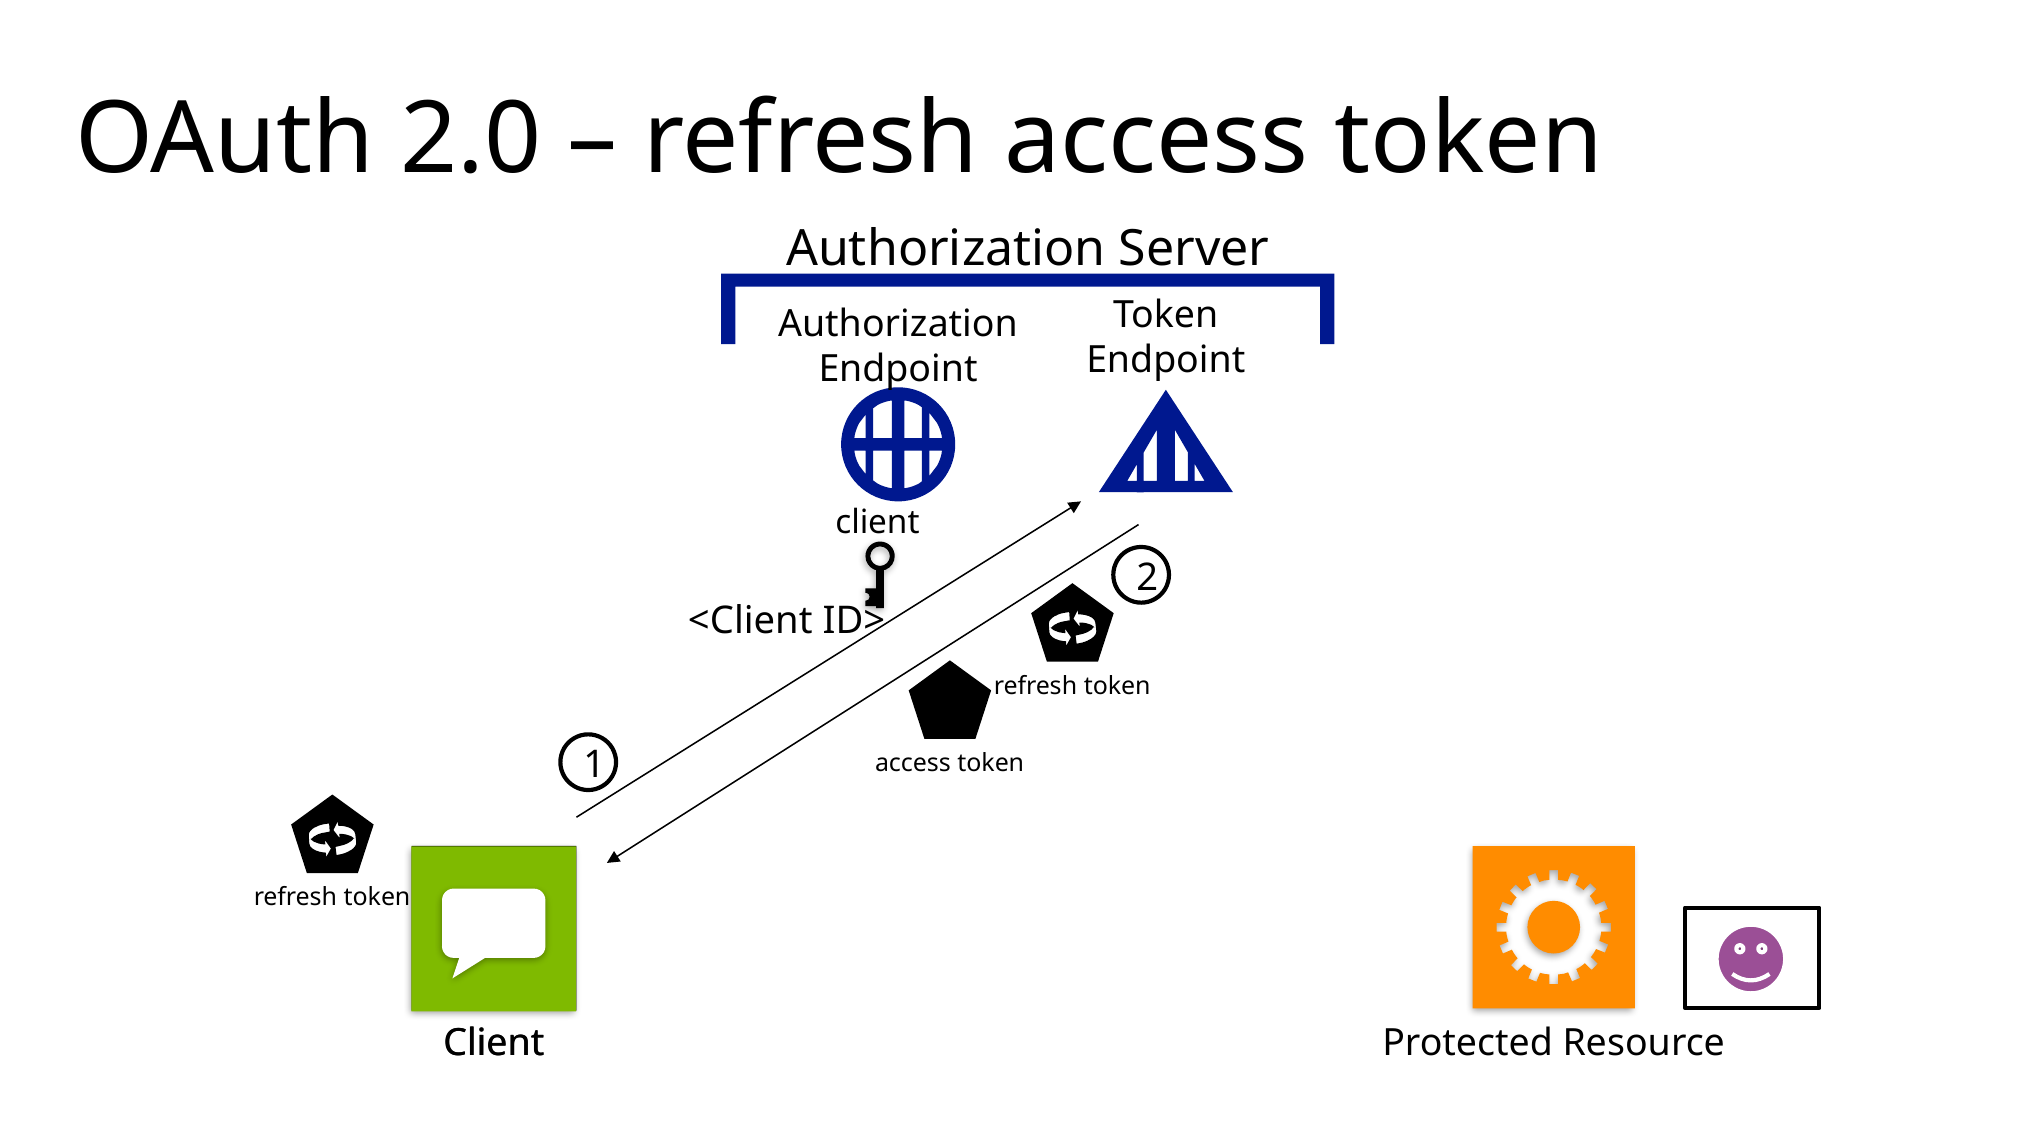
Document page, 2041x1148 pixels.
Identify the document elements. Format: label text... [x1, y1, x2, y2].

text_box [560, 492, 1082, 818]
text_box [769, 290, 1027, 491]
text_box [1684, 907, 1820, 1009]
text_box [720, 207, 1335, 345]
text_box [606, 713, 1170, 864]
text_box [410, 846, 577, 1073]
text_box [1086, 582, 1167, 709]
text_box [1377, 845, 1730, 1072]
title OAuth 2.0 – refresh access token [45, 48, 1996, 199]
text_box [1075, 281, 1257, 493]
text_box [238, 794, 426, 920]
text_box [1086, 524, 1170, 586]
